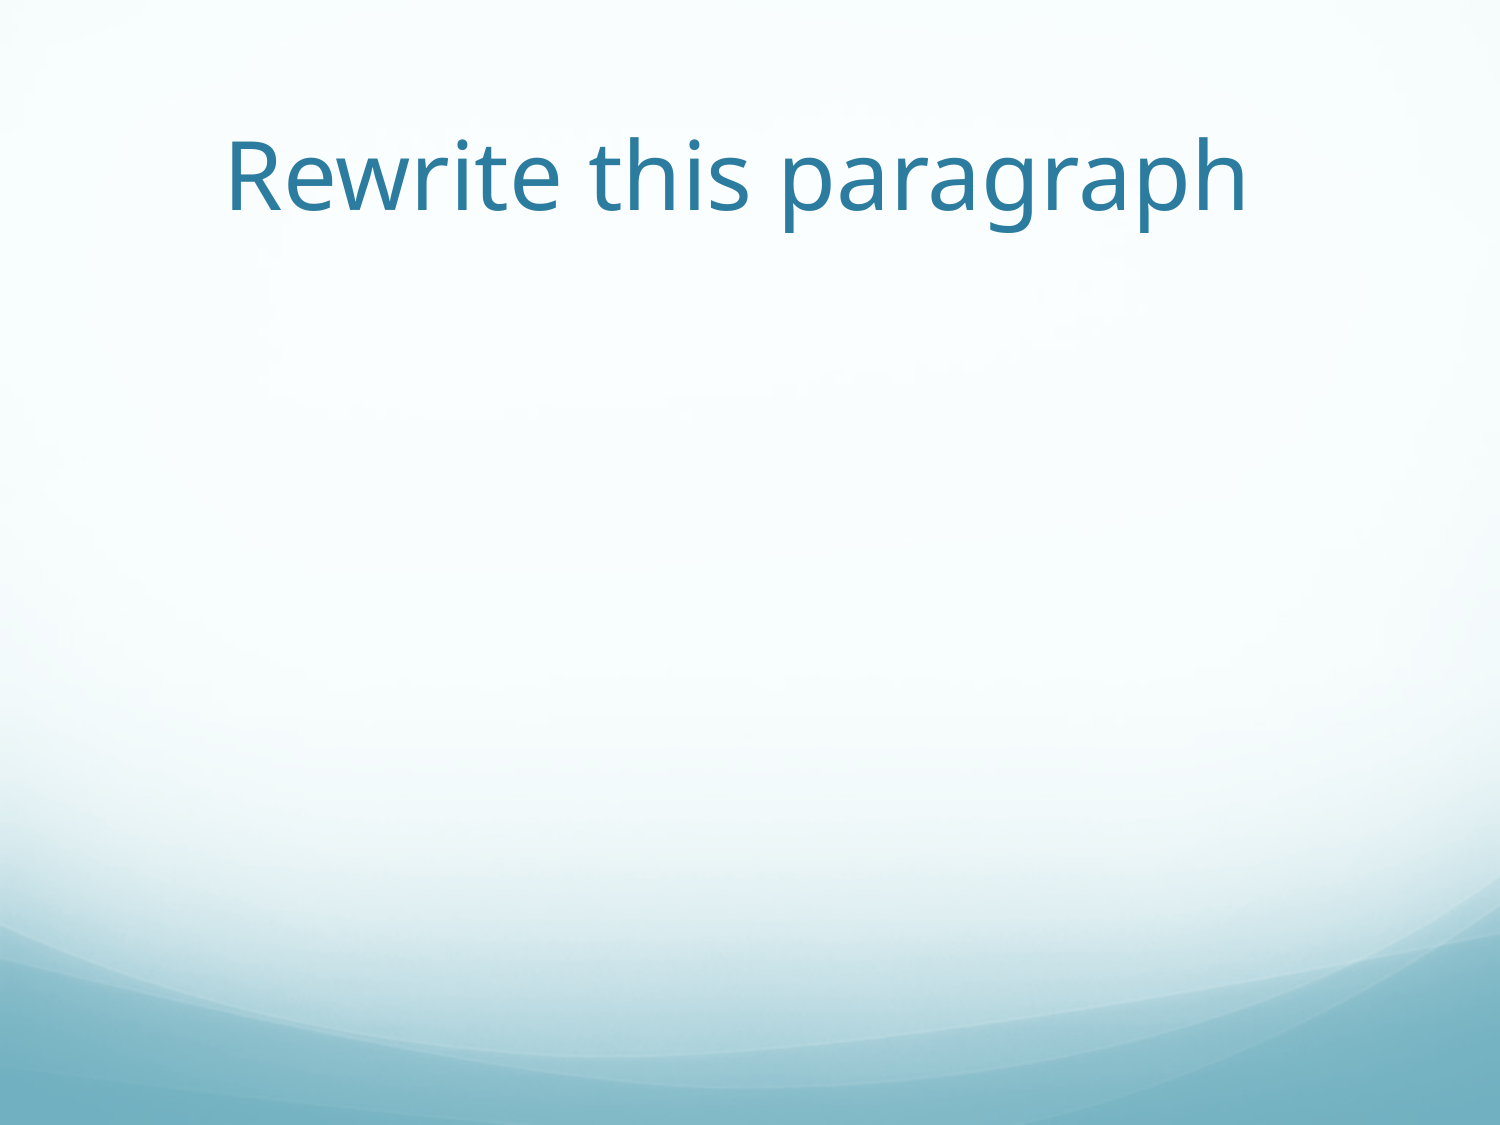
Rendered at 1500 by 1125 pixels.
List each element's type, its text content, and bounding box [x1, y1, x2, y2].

title Rewrite this paragraph [90, 17, 1410, 237]
